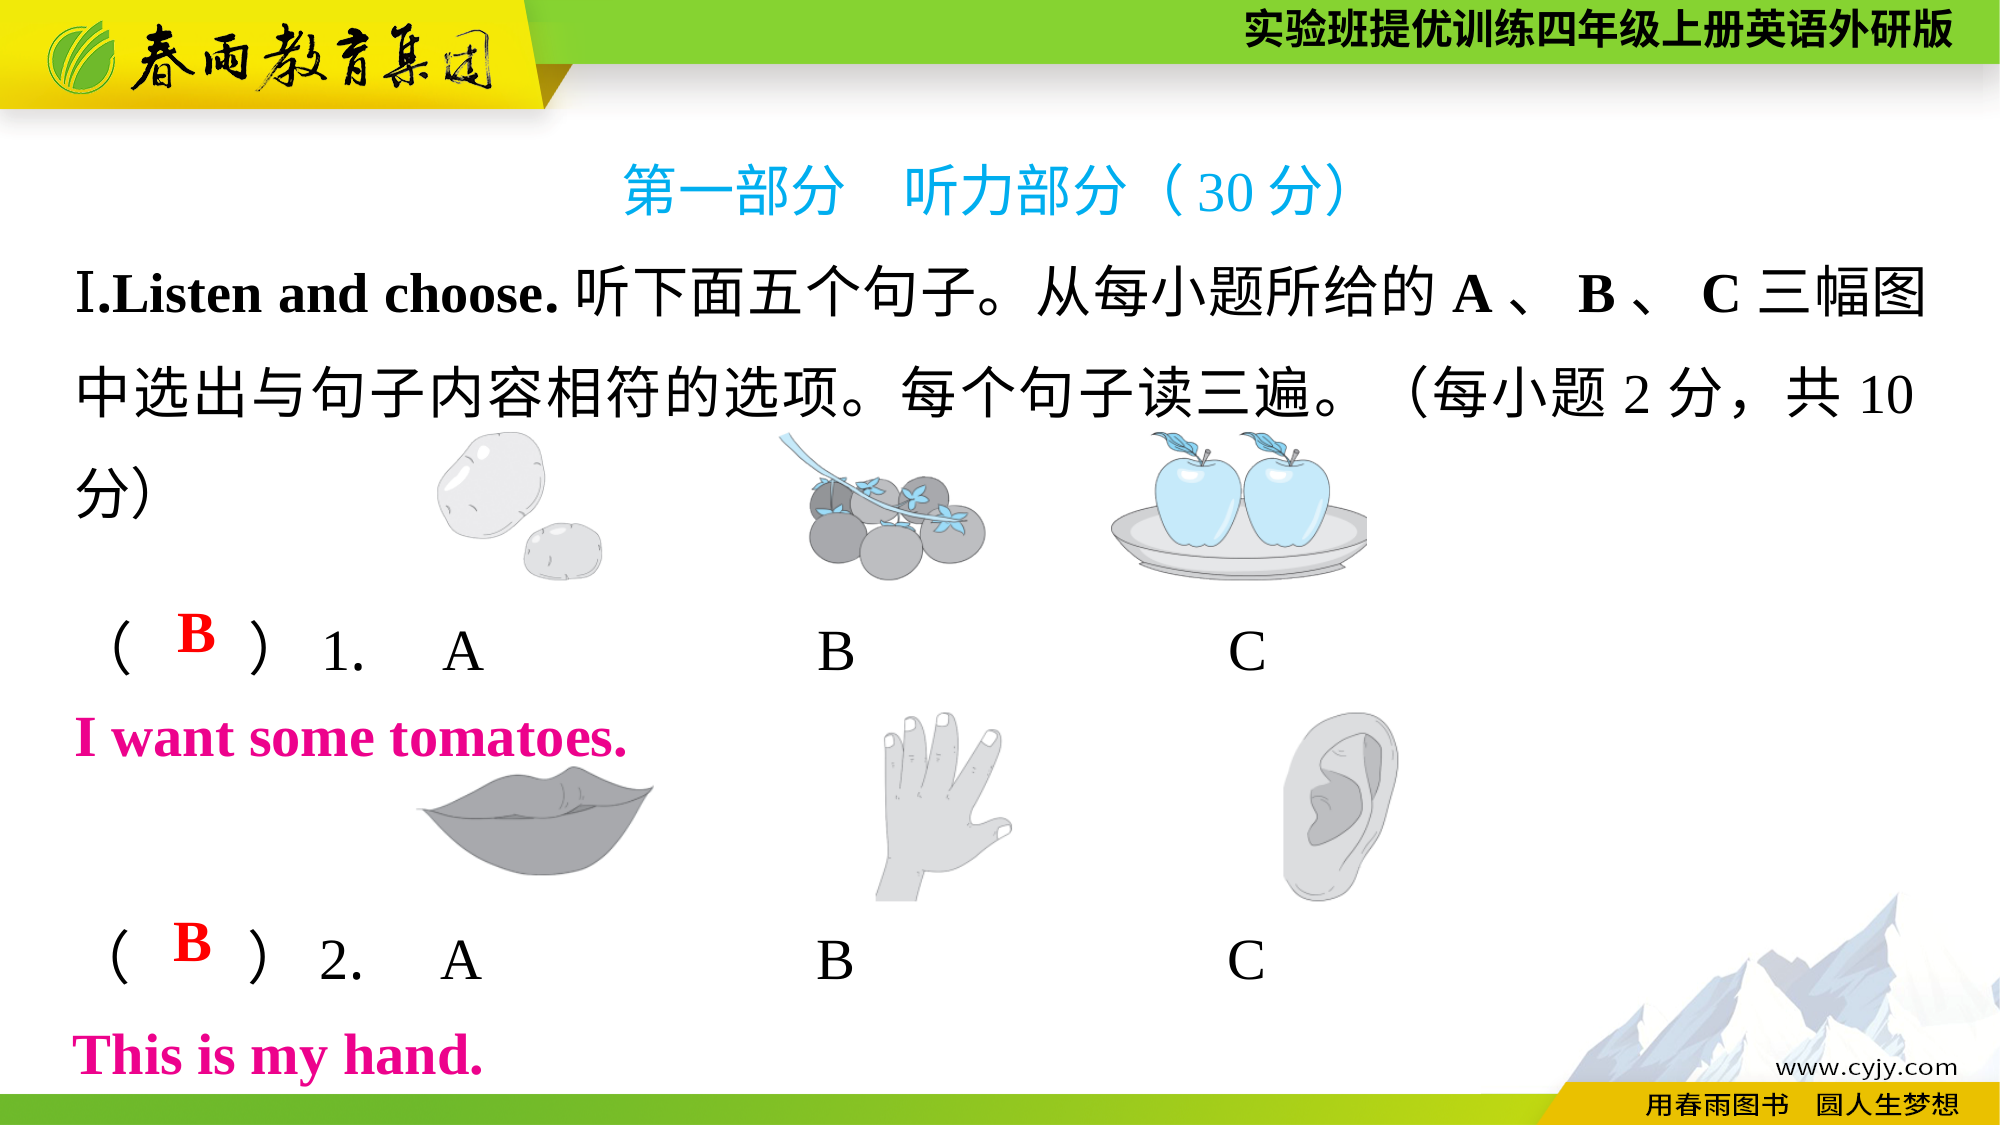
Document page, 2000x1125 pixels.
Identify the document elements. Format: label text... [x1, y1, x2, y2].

text_box B [158, 895, 228, 981]
text_box （ ）2. A B C [57, 878, 1771, 973]
text_box B [162, 586, 232, 672]
list 第一部分 听力部分（30分） Ⅰ.Listen and choose.听下面五个句子。从每小题所给的A、B、C三幅图中选出与句子内容相符的选项。每个句子读三遍。（每小题2分，共10分） [59, 113, 1944, 423]
picture [0, 0, 2000, 1125]
text_box This is my hand. [57, 973, 1942, 1094]
text_box （ ）1. A B C [59, 569, 1944, 655]
text_box I want some tomatoes. [59, 655, 1944, 776]
